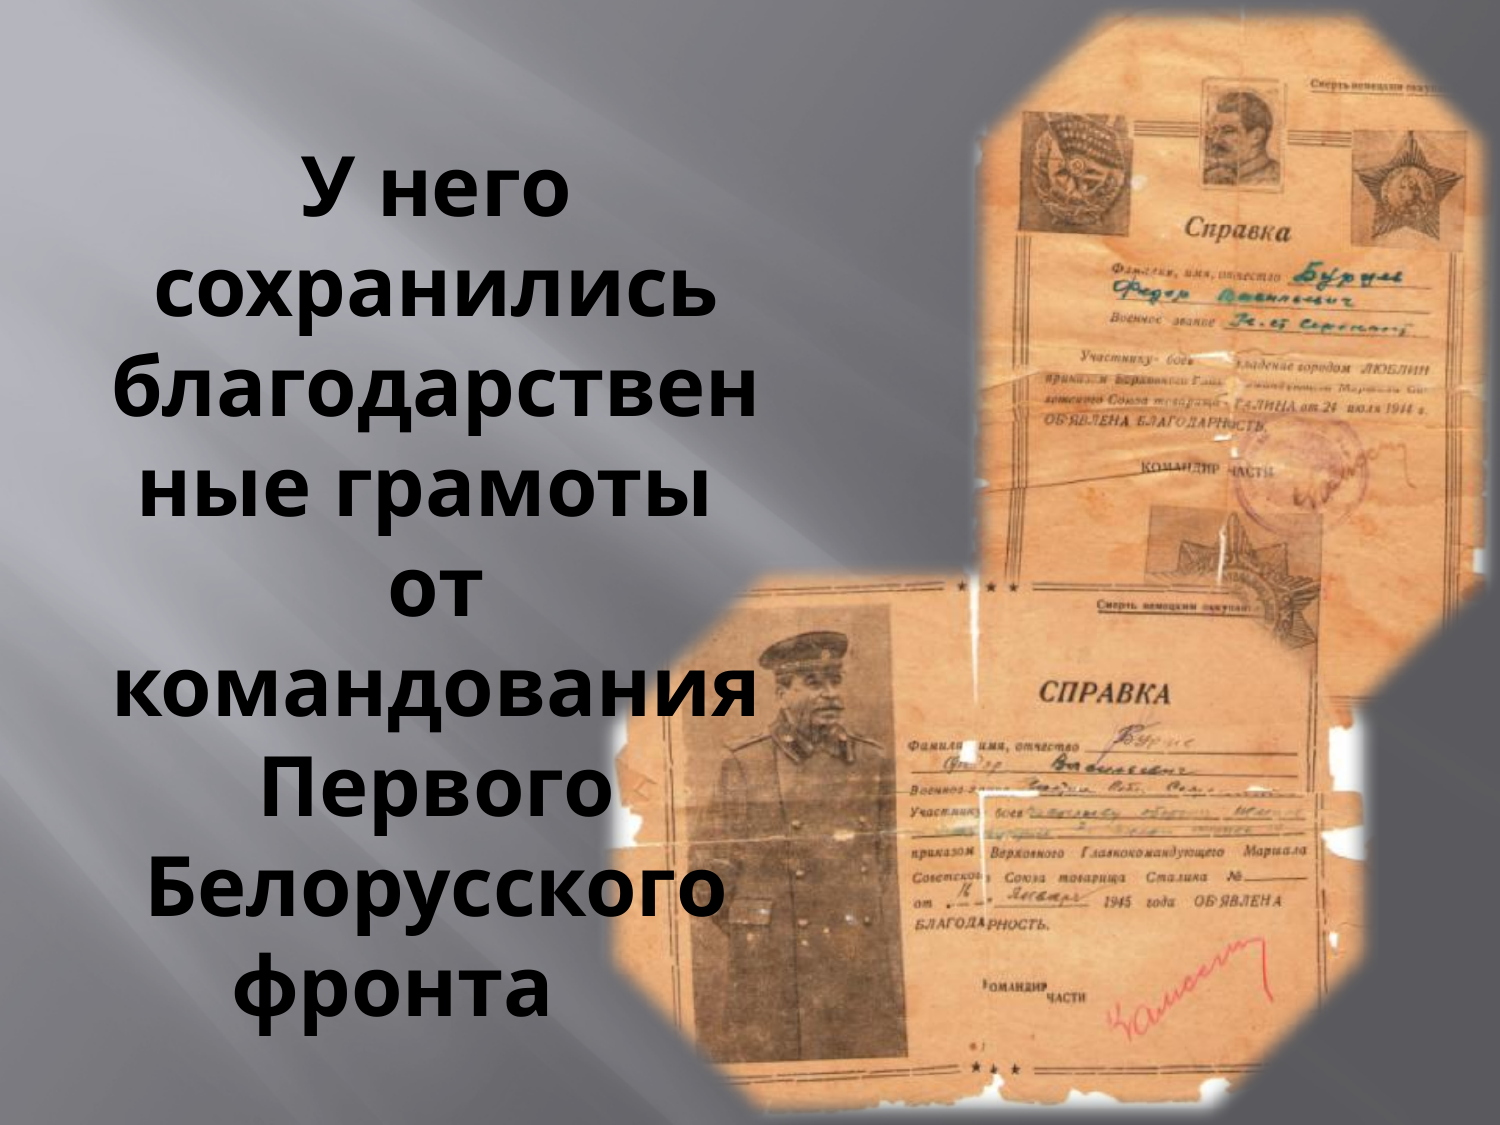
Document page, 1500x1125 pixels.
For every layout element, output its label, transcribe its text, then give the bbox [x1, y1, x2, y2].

picture [596, 0, 1500, 1125]
list У него сохранились благодарственные грамоты от командования Первого Белорусского фронта [75, 125, 798, 1005]
